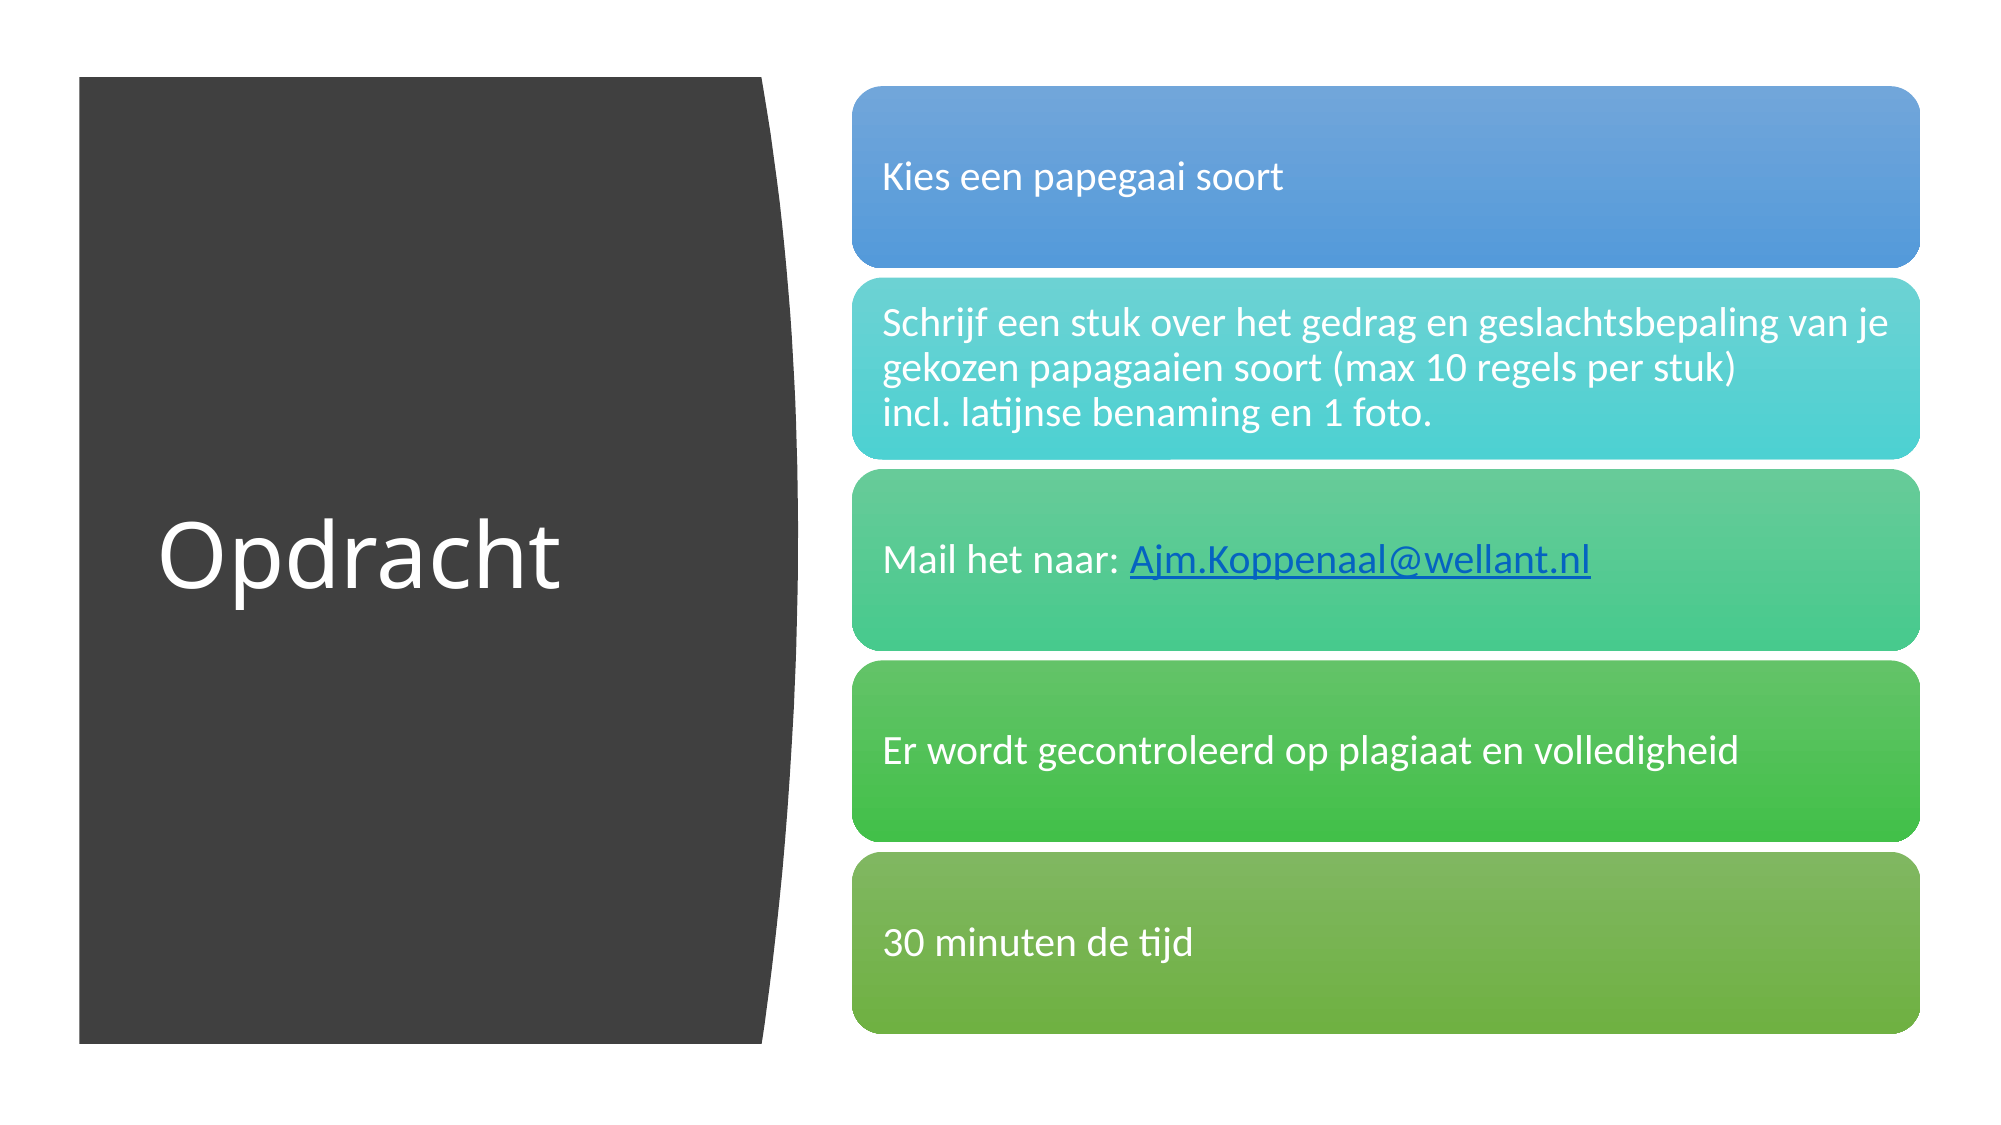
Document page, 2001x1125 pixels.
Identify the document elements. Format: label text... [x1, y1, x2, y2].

text_box [78, 76, 800, 1045]
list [852, 77, 1921, 1043]
title Opdracht [141, 166, 702, 953]
